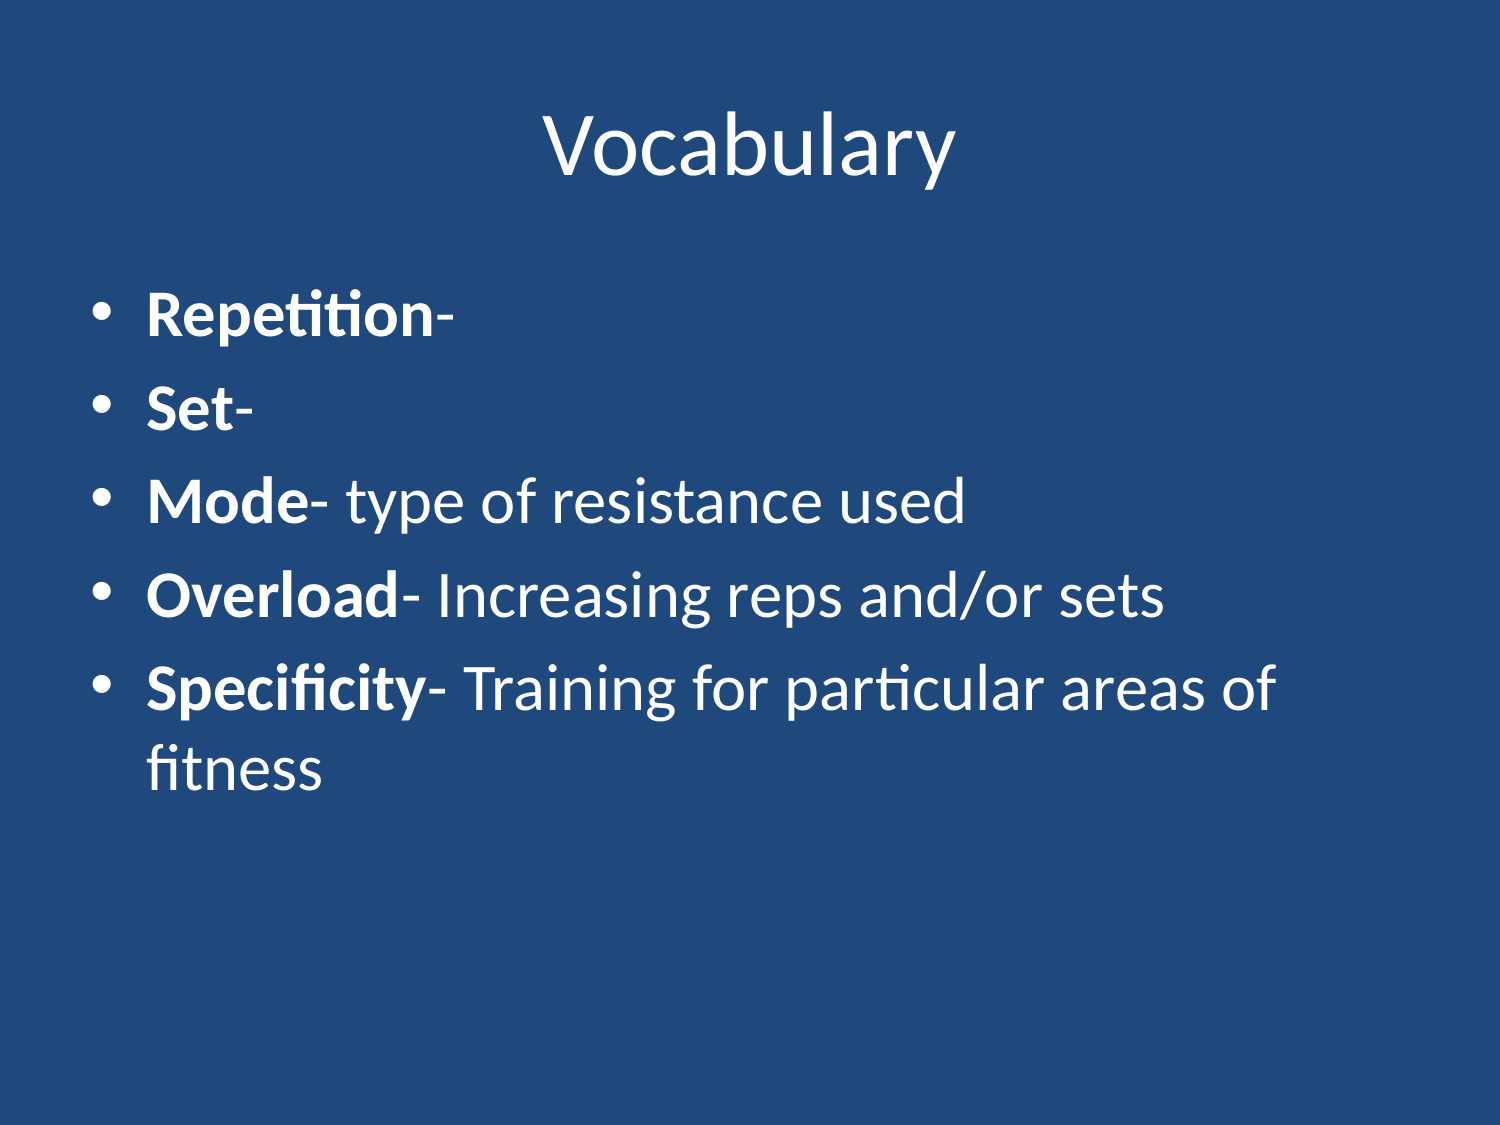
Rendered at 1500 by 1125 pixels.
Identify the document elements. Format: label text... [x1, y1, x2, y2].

title Vocabulary [75, 45, 1425, 233]
list Repetition- Set- Mode- type of resistance used Overload- Increasing reps and/or sets Specificity- Training for particular areas of fitness [75, 262, 1425, 1005]
